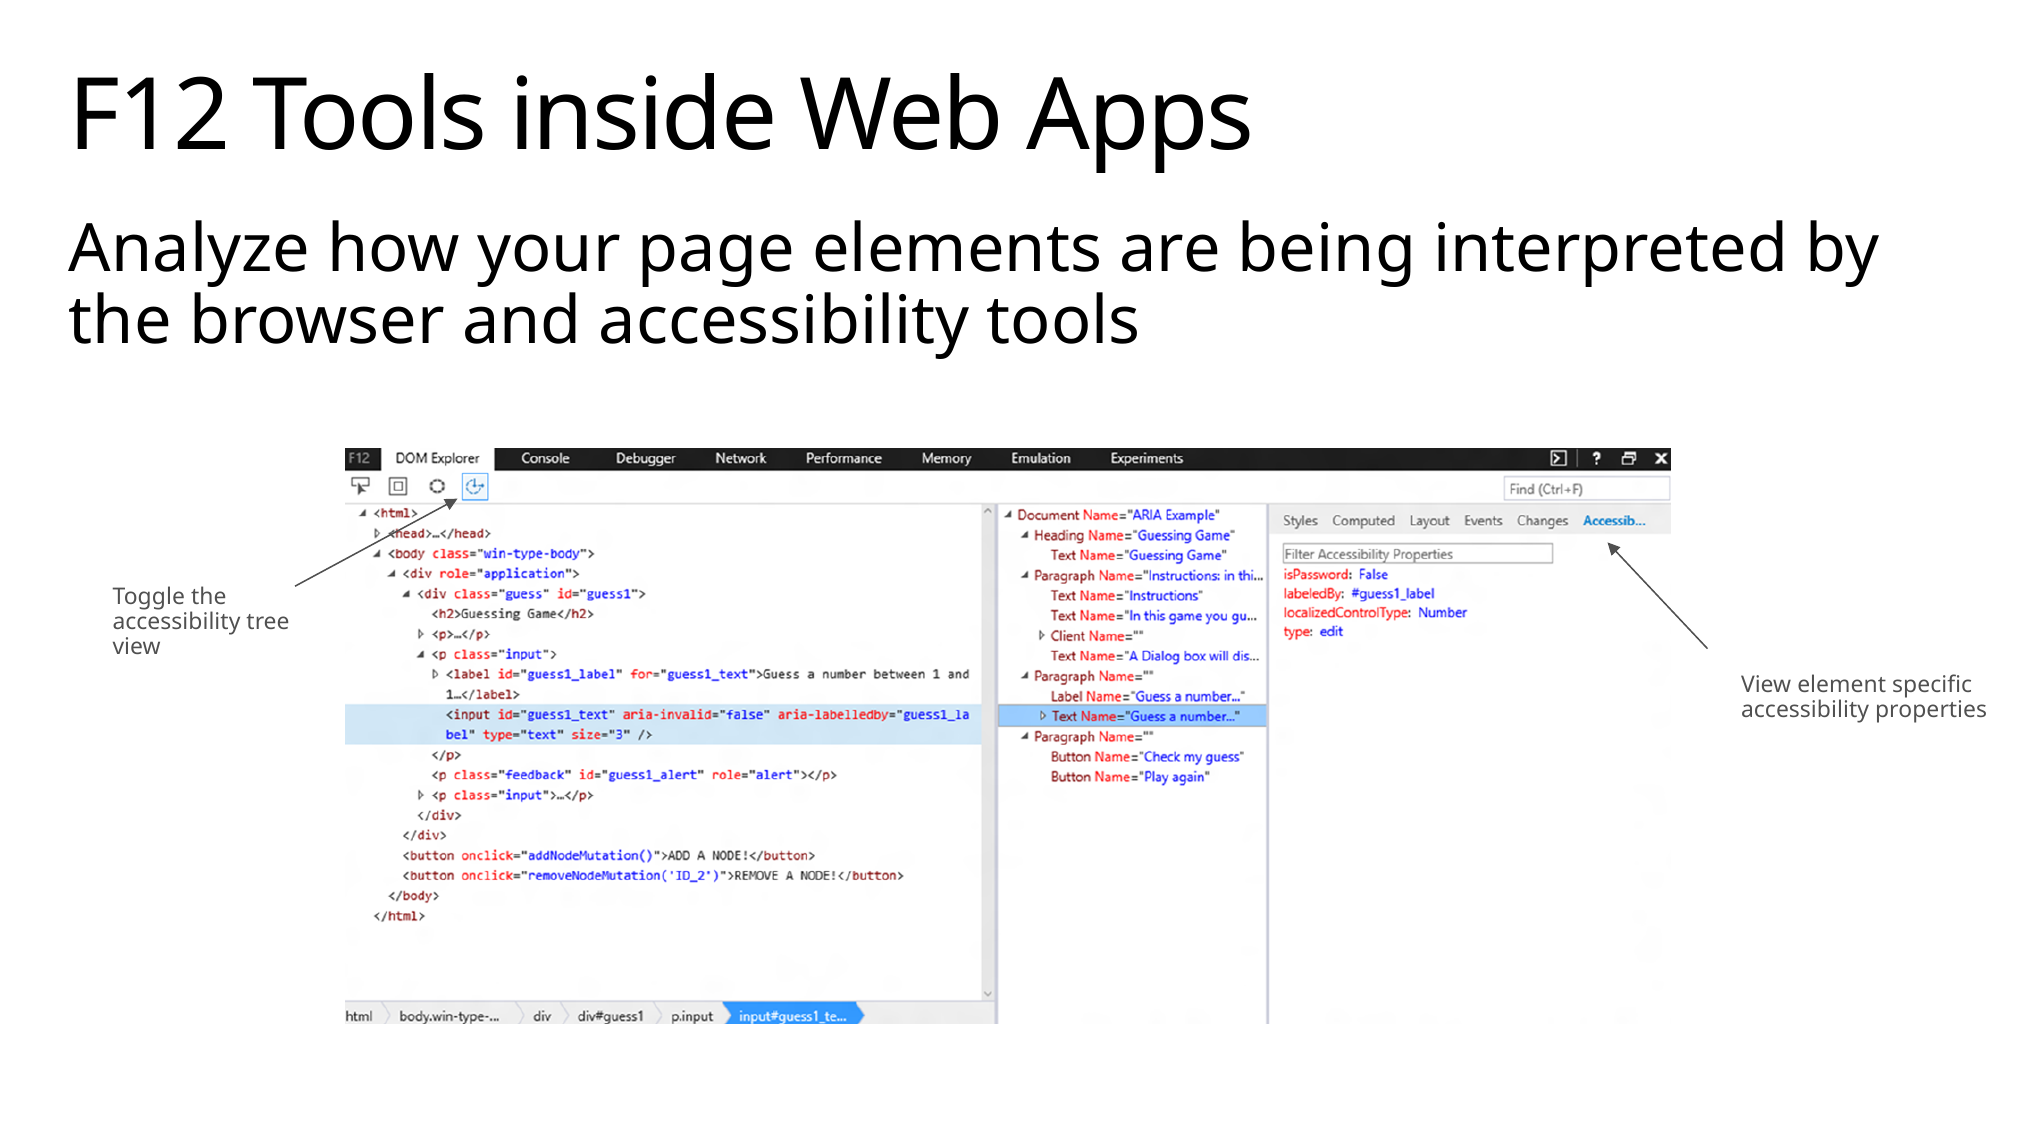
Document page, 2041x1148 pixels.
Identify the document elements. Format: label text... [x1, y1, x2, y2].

text_box View element specific accessibility properties [1711, 648, 2020, 746]
picture [344, 448, 1671, 1024]
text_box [1607, 542, 1708, 649]
title F12 Tools inside Web Apps [45, 48, 1996, 198]
list Analyze how your page elements are being interpreted by the browser and accessibility tools [45, 198, 1996, 375]
text_box Toggle the accessibility tree view [82, 561, 344, 684]
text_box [294, 498, 458, 587]
